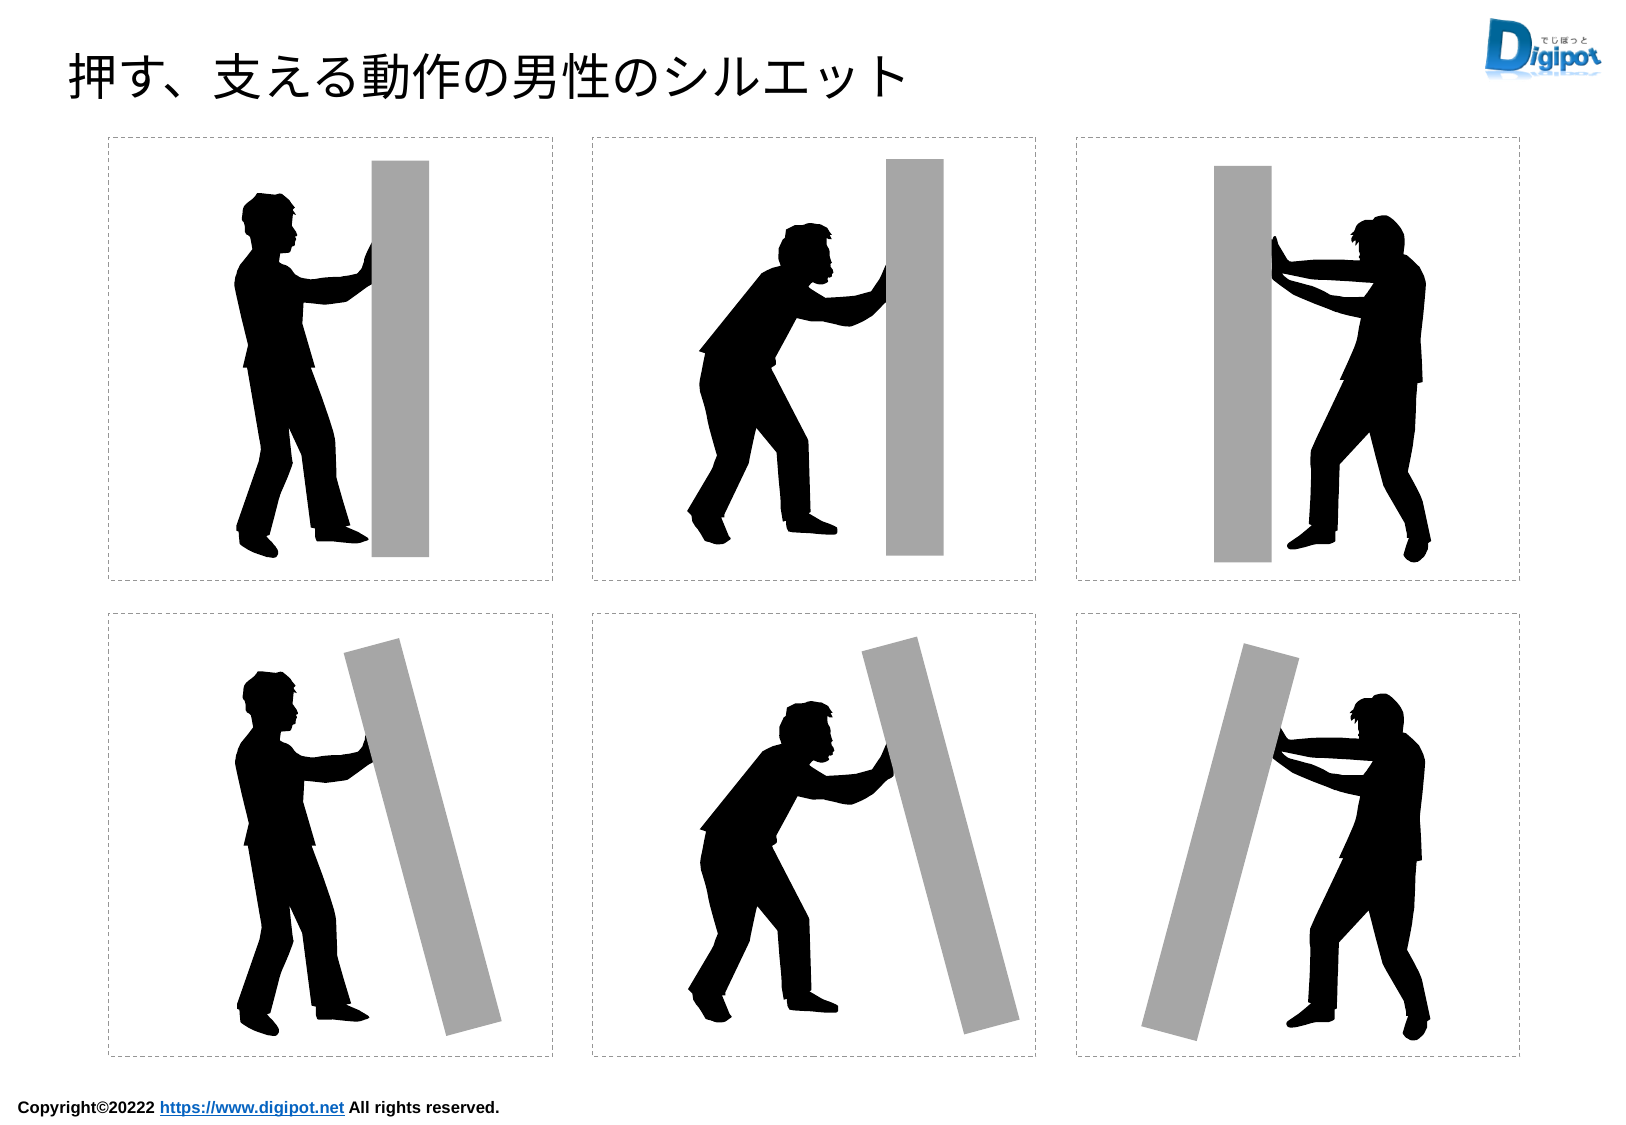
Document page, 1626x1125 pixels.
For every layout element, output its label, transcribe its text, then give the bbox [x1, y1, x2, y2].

picture [1485, 18, 1602, 82]
text_box 押す、支える動作の男性のシルエット [52, 38, 927, 113]
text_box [235, 638, 452, 1036]
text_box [1191, 643, 1431, 1041]
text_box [234, 160, 430, 558]
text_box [1214, 165, 1432, 563]
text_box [687, 159, 944, 556]
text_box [688, 637, 970, 1034]
